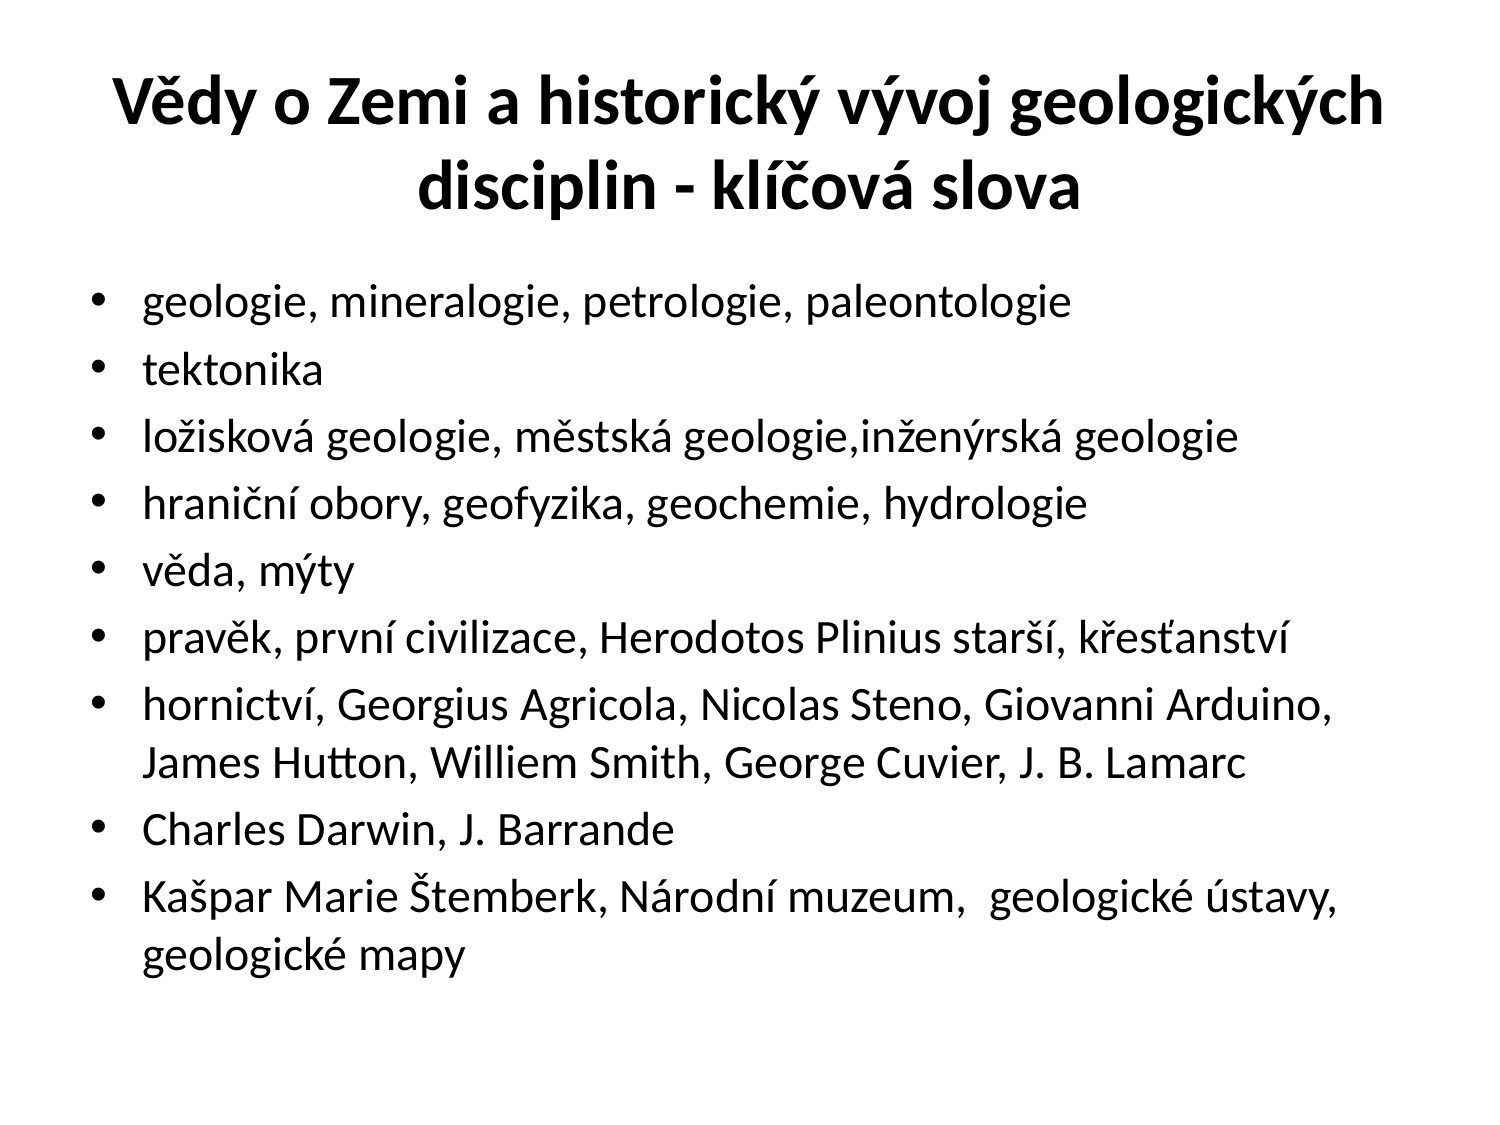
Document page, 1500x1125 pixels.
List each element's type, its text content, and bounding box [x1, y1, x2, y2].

list geologie, mineralogie, petrologie, paleontologie tektonika ložisková geologie, městská geologie,inženýrská geologie hraniční obory, geofyzika, geochemie, hydrologie věda, mýty pravěk, první civilizace, Herodotos Plinius starší, křesťanství hornictví, Georgius Agricola, Nicolas Steno, Giovanni Arduino, James Hutton, Williem Smith, George Cuvier, J. B. Lamarc Charles Darwin, J. Barrande Kašpar Marie Štemberk, Národní muzeum, geologické ústavy, geologické mapy [75, 262, 1425, 1005]
title Vědy o Zemi a historický vývoj geologických disciplin - klíčová slova [75, 45, 1425, 233]
